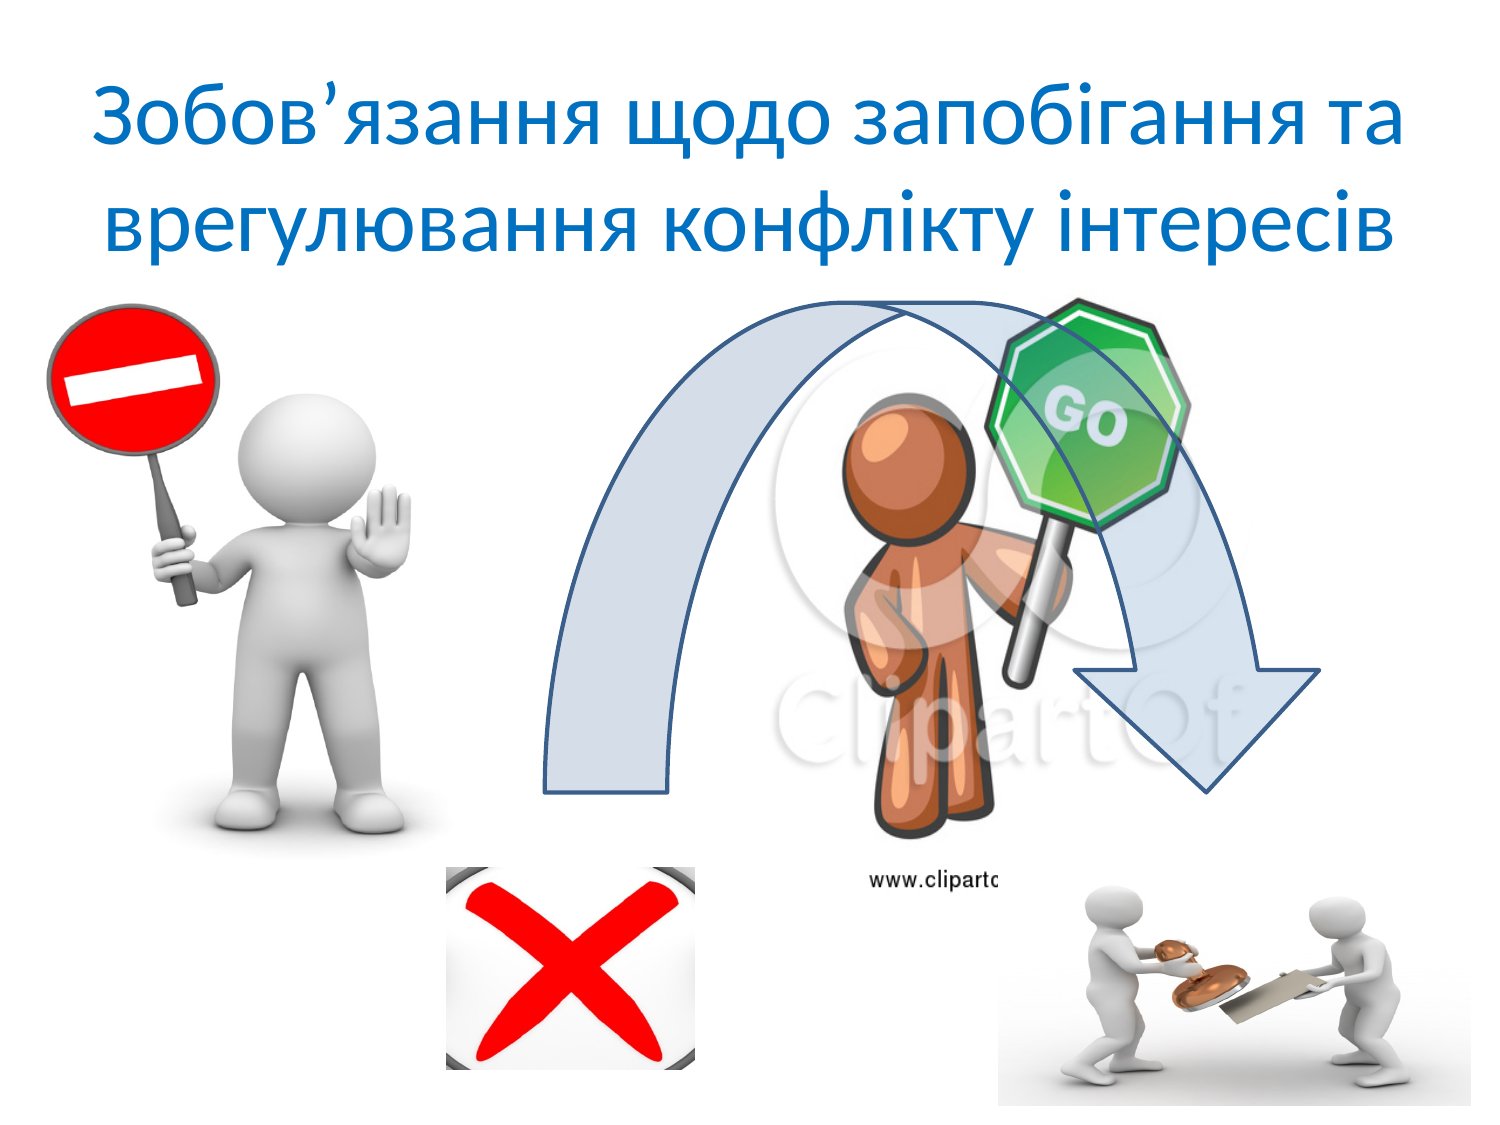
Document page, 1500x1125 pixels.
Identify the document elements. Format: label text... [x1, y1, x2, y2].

title Зобов’язання щодо запобігання та врегулювання конфлікту інтересів [75, 45, 1425, 279]
text_box [550, 460, 744, 795]
picture [749, 266, 1471, 1107]
picture [1, 278, 695, 1070]
text_box [1280, 667, 1322, 716]
text_box [550, 328, 744, 722]
